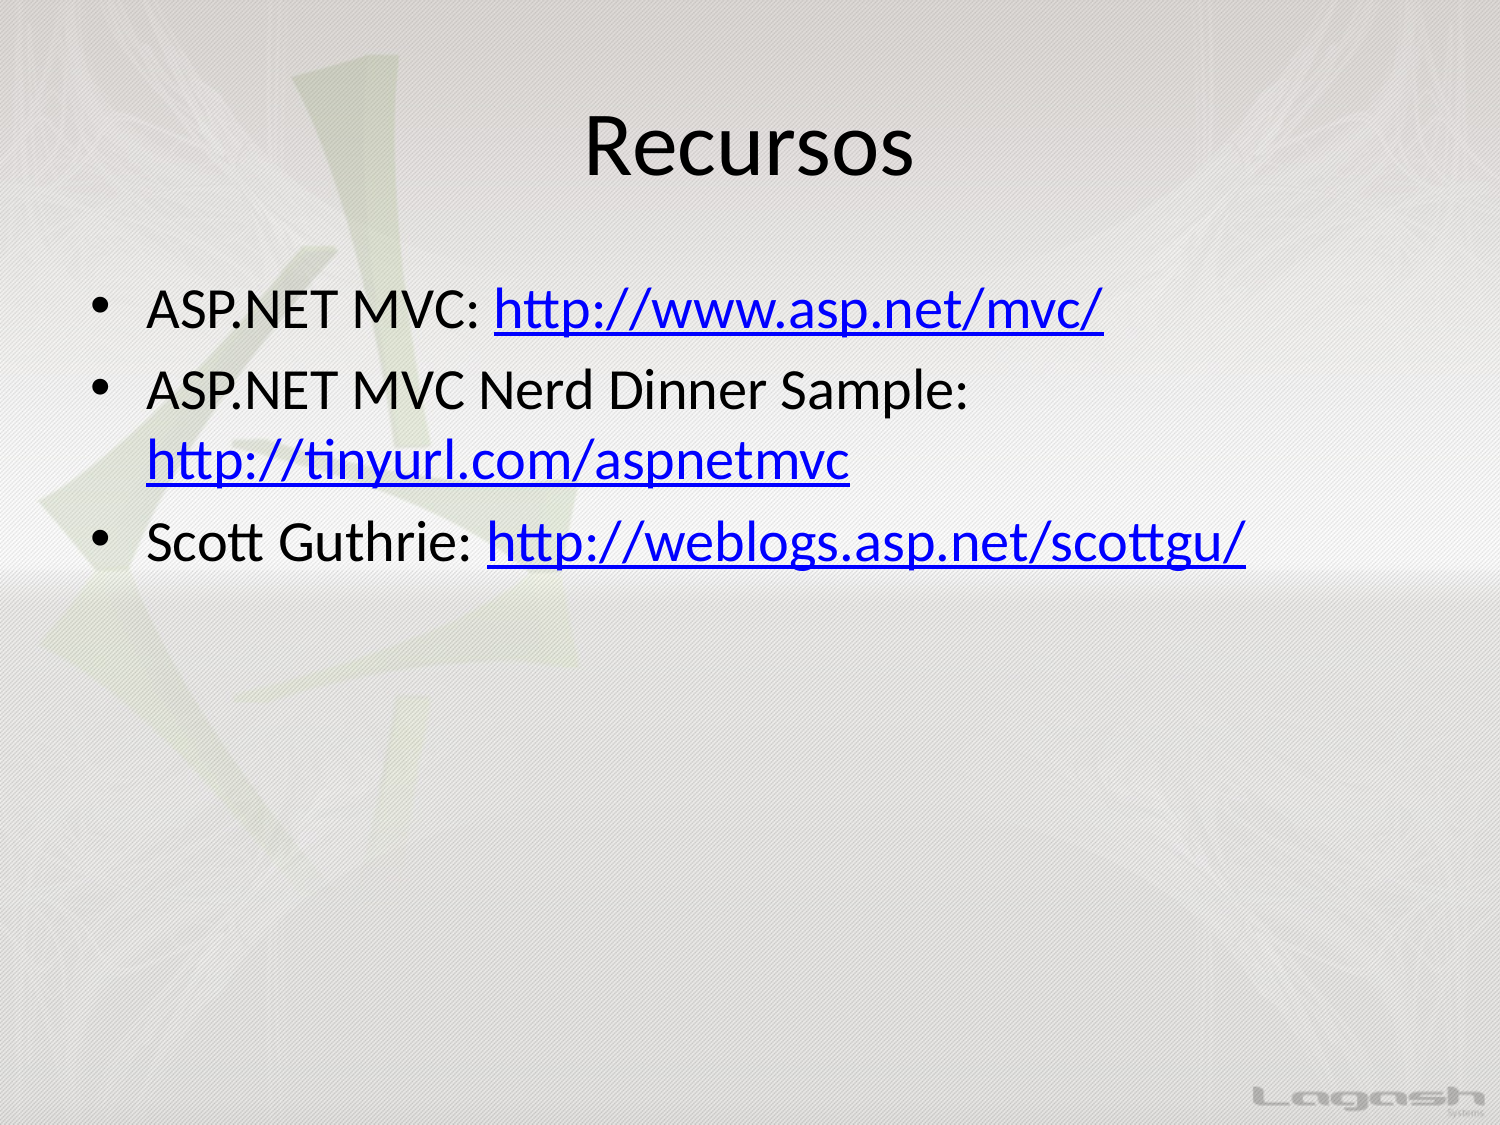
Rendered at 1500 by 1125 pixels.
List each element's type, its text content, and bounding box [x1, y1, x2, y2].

title Recursos [75, 45, 1425, 233]
picture [0, 0, 1500, 1125]
list ASP.NET MVC: http://www.asp.net/mvc/ ASP.NET MVC Nerd Dinner Sample: http://tinyurl.com/aspnetmvc Scott Guthrie: http://weblogs.asp.net/scottgu/ [75, 262, 1425, 1067]
